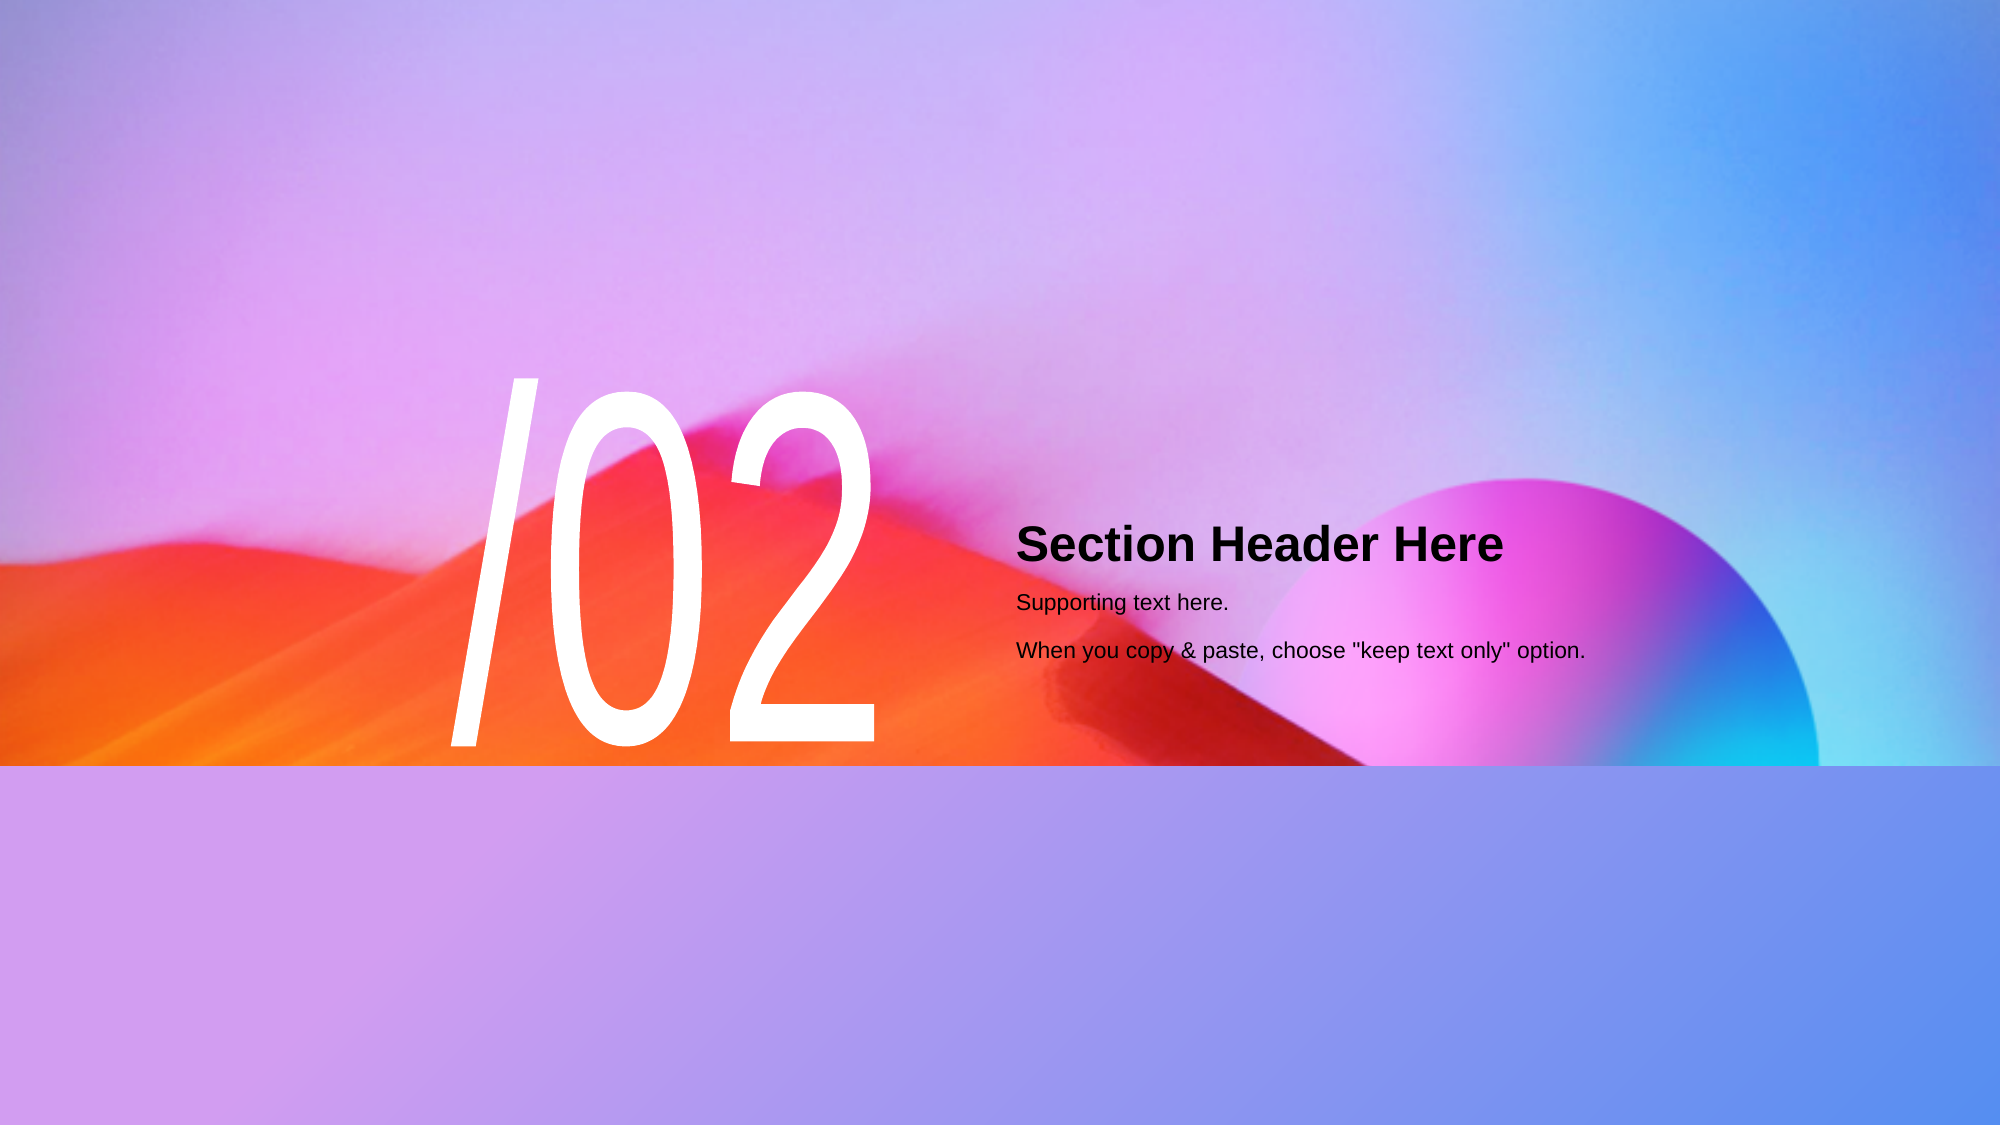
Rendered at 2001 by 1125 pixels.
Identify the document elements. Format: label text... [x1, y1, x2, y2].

picture [0, 0, 2000, 765]
text_box [0, 765, 2000, 1125]
title Section Header Here [1000, 433, 1890, 580]
list Supporting text here. When you copy & paste, choose "keep text only" option. [1001, 579, 1890, 747]
